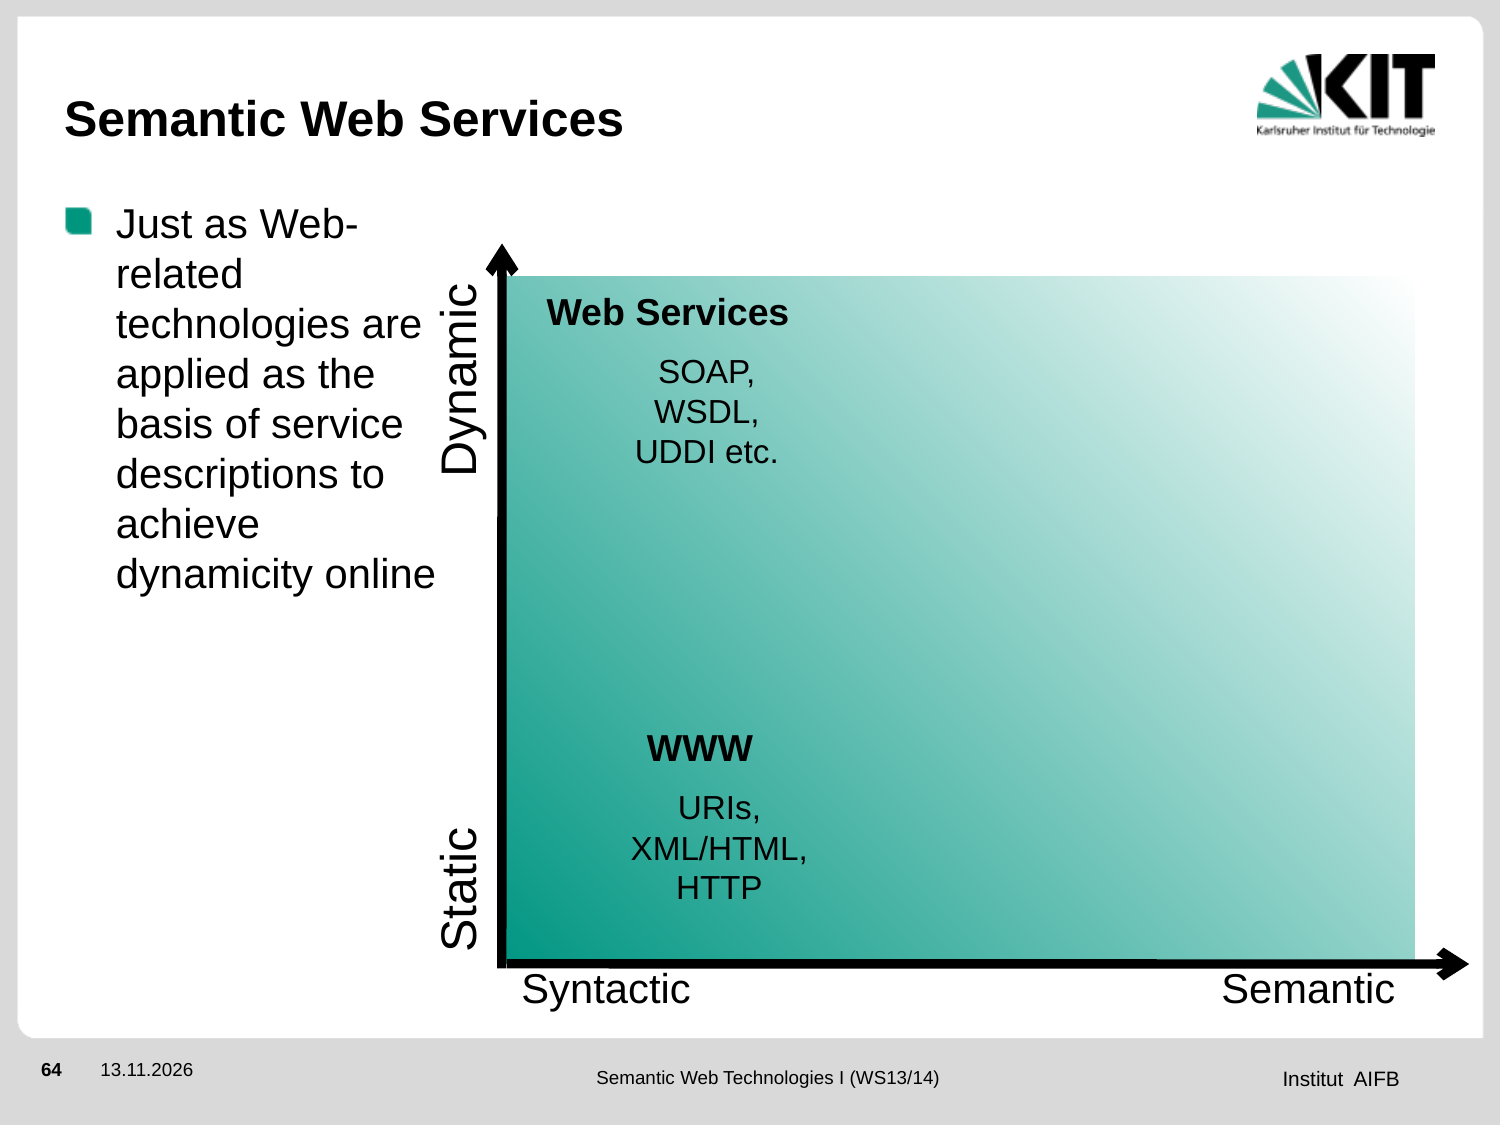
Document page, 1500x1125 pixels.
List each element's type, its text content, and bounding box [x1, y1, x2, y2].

text_box Static [419, 742, 495, 968]
text_box Web Services [531, 280, 907, 341]
list Just as Web-related technologies are applied as the basis of service descriptions to achieve dynamicity online [64, 196, 457, 1000]
text_box Dynamic [419, 267, 495, 493]
text_box WWW [632, 716, 820, 777]
text_box Syntactic [506, 954, 820, 963]
text_box Semantic [1206, 974, 1420, 1020]
text_box Syntactic [506, 971, 820, 1020]
title Semantic Web Services [64, 54, 1198, 147]
text_box [507, 274, 1416, 959]
text_box Semantic [1206, 954, 1420, 962]
picture [0, 0, 1500, 1125]
text_box SOAP, WSDL, UDDI etc. [594, 343, 820, 478]
text_box URIs, XML/HTML, HTTP [606, 779, 832, 914]
